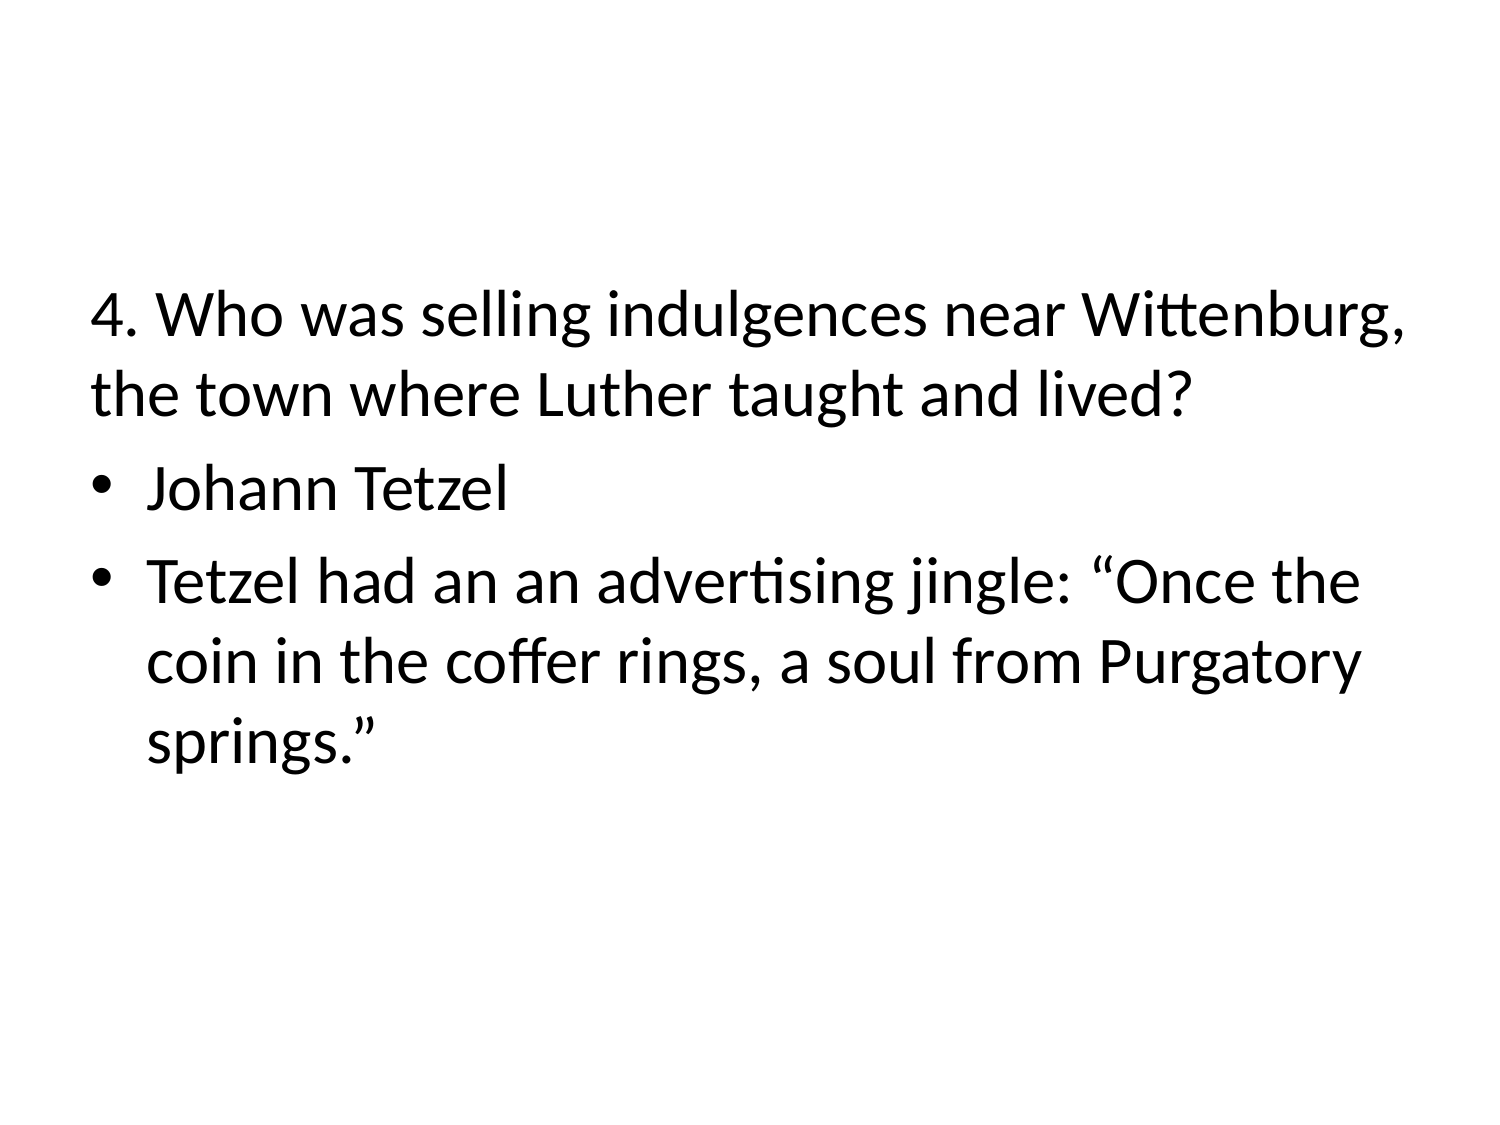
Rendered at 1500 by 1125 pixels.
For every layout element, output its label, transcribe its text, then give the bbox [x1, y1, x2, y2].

list 4. Who was selling indulgences near Wittenburg, the town where Luther taught and lived? Johann Tetzel Tetzel had an an advertising jingle: “Once the coin in the coffer rings, a soul from Purgatory springs.” [75, 262, 1425, 1005]
